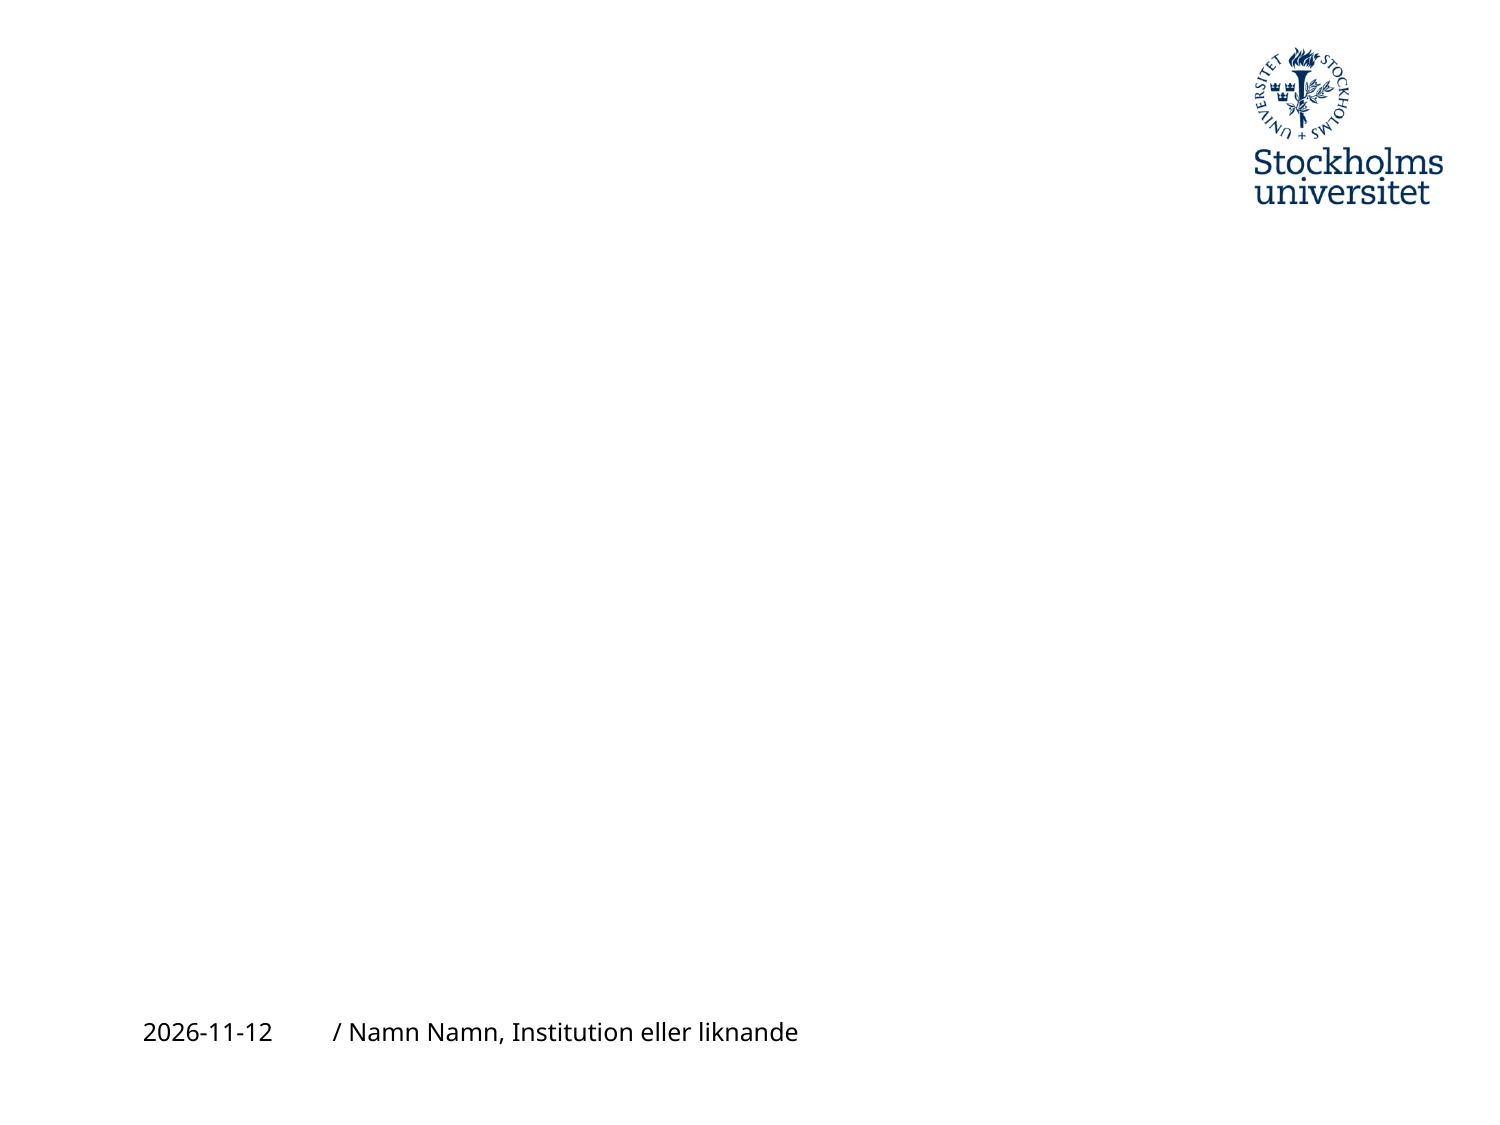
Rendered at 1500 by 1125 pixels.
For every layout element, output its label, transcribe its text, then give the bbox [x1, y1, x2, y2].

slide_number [127, 1008, 313, 1056]
footer / Namn Namn, Institution eller liknande [317, 1008, 1055, 1095]
picture [1253, 47, 1443, 213]
